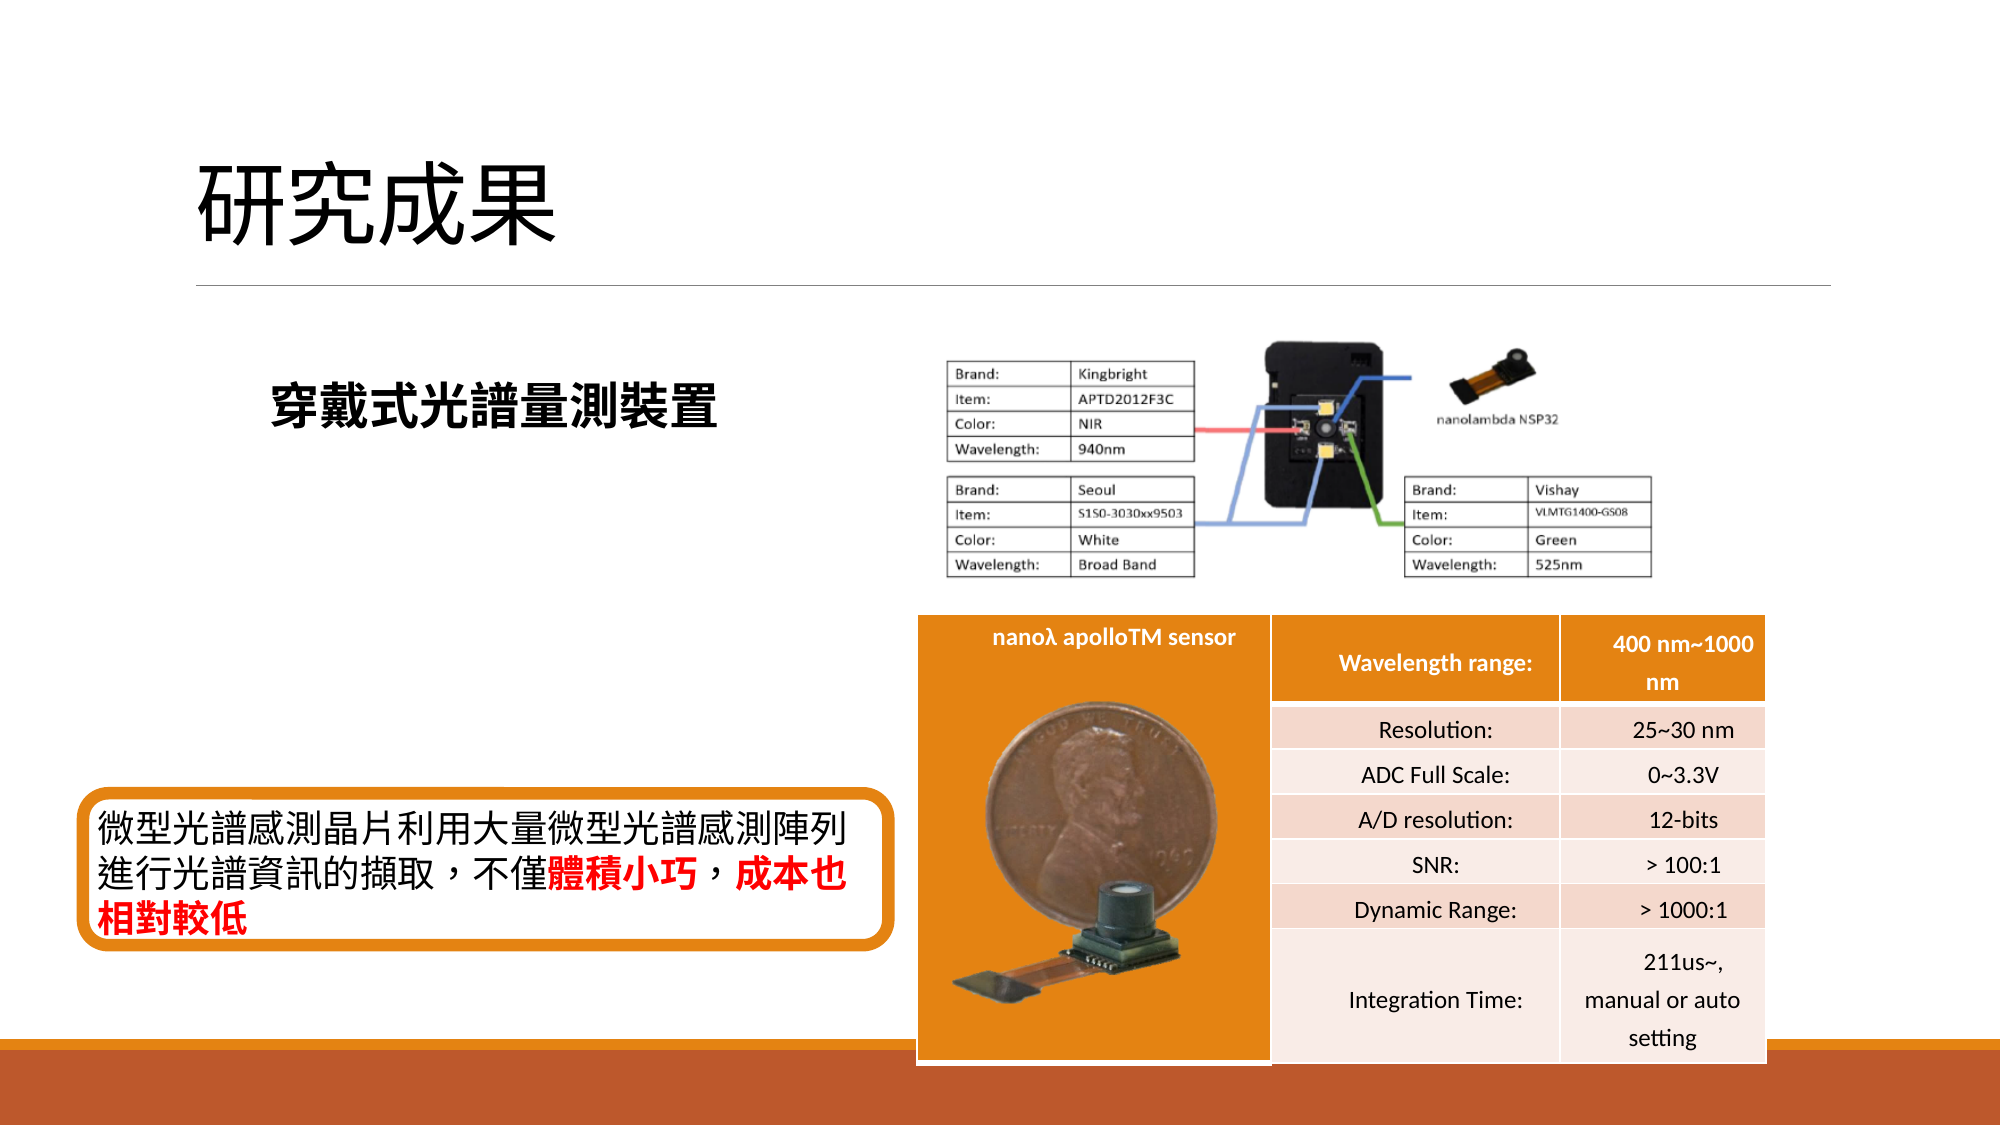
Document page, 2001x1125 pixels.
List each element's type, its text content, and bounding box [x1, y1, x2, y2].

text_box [82, 792, 896, 946]
table_cell > 1000:1 [1561, 884, 1765, 928]
picture [936, 694, 1233, 1017]
table_cell 12-bits [1561, 795, 1765, 838]
table_cell ADC Full Scale: [1272, 750, 1559, 793]
table_header 400 nm~1000 nm [1561, 615, 1765, 701]
table_header nanoλ apolloTM sensor [918, 615, 1270, 1060]
table_cell 25~30 nm [1561, 707, 1765, 748]
picture [916, 304, 1679, 600]
table_cell 0~3.3V [1561, 750, 1765, 793]
table_cell A/D resolution: [1272, 795, 1559, 838]
text_box 穿戴式光譜量測裝置 [179, 366, 792, 442]
table_cell Resolution: [1272, 707, 1559, 748]
table_cell Integration Time: [1272, 929, 1559, 1062]
table_cell SNR: [1272, 840, 1559, 883]
title 研究成果 [179, 47, 1905, 265]
table_cell 211us~, manual or auto setting [1561, 929, 1765, 1062]
table_header Wavelength range: [1272, 615, 1559, 701]
table_cell > 100:1 [1561, 840, 1765, 883]
table_cell Dynamic Range: [1272, 884, 1559, 928]
